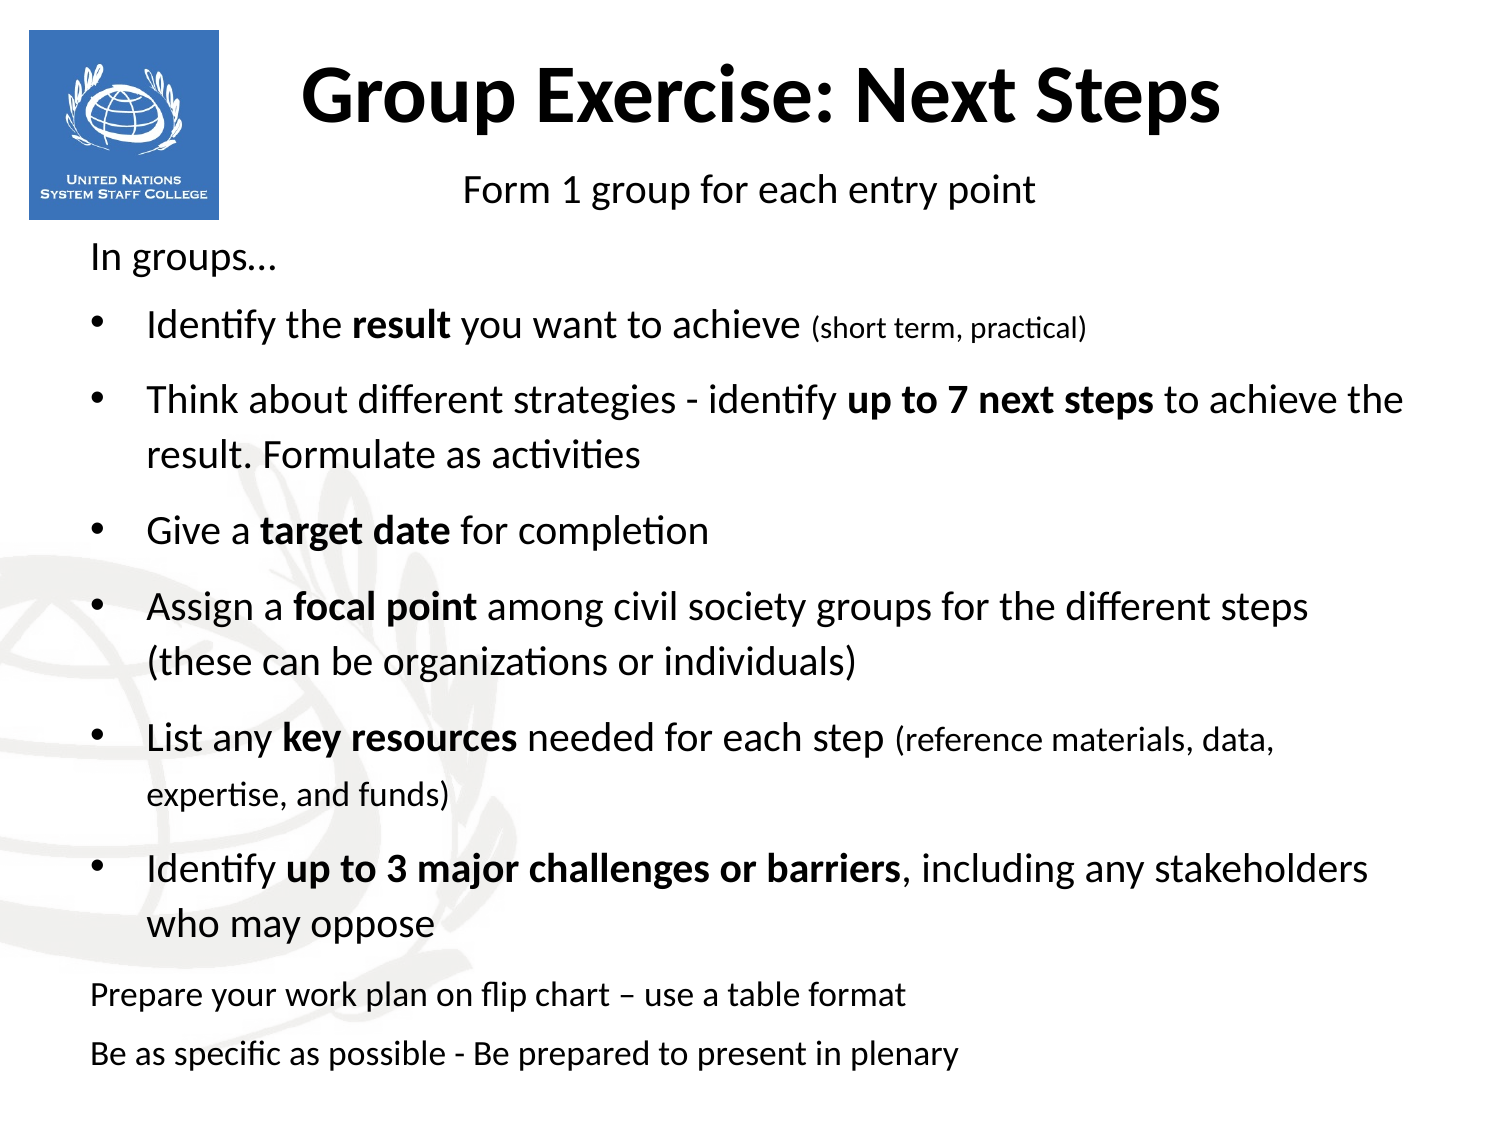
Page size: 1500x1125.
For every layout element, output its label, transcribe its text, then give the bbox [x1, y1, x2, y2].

list Form 1 group for each entry point In groups… Identify the result you want to achieve (short term, practical) Think about different strategies - identify up to 7 next steps to achieve the result. Formulate as activities Give a target date for completion Assign a focal point among civil society groups for the different steps (these can be organizations or individuals) List any key resources needed for each step (reference materials, data, expertise, and funds) Identify up to 3 major challenges or barriers, including any stakeholders who may oppose Prepare your work plan on flip chart – use a table format Be as specific as possible - Be prepared to present in plenary [74, 148, 1426, 1107]
picture [29, 30, 124, 220]
title Group Exercise: Next Steps [124, 0, 1400, 148]
